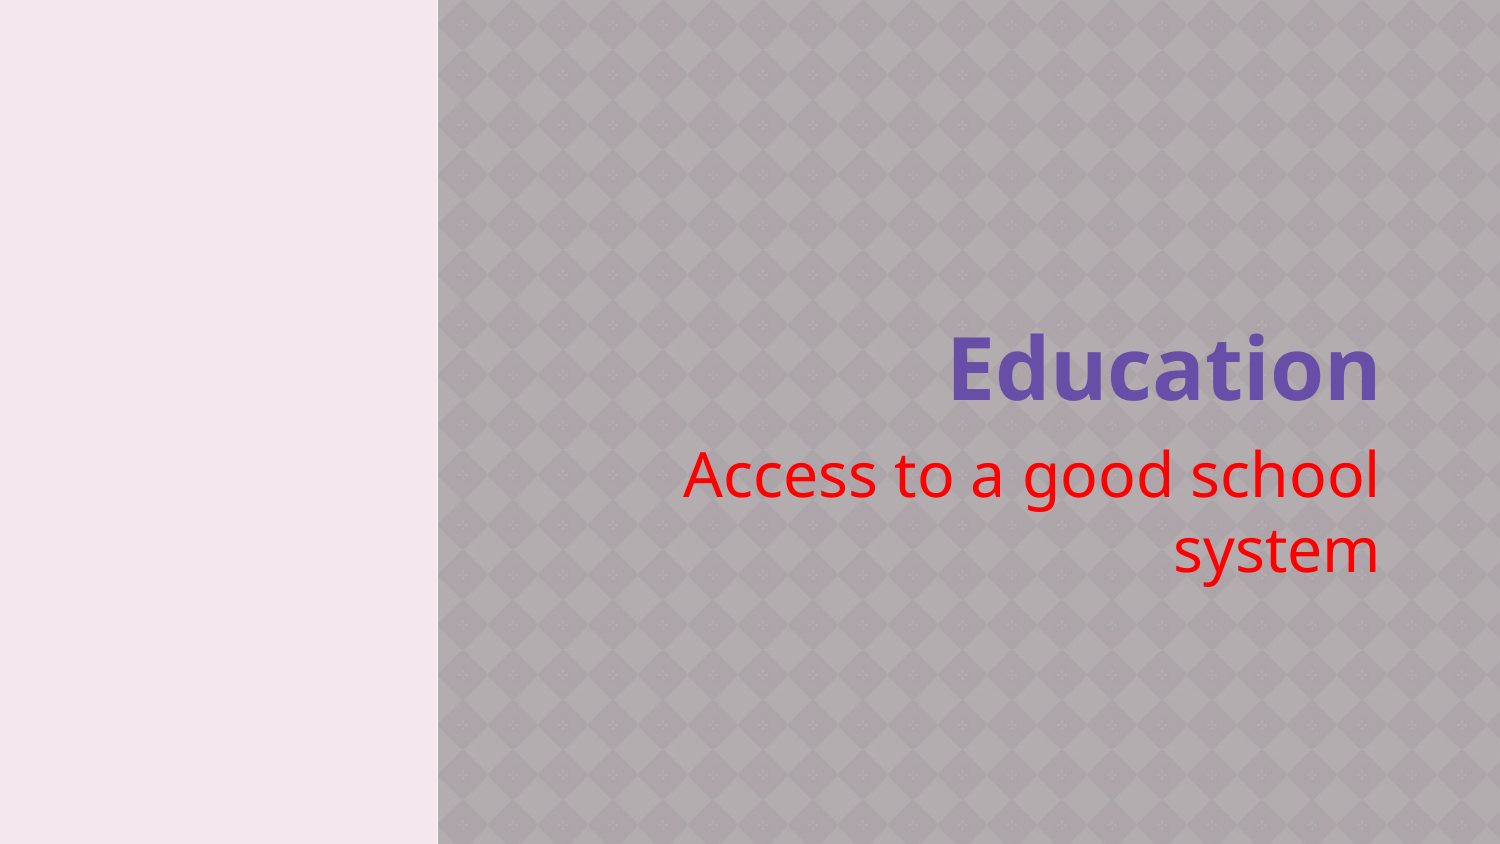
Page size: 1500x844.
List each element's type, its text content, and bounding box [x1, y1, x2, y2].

subtitle Access to a good school system [550, 435, 1390, 571]
title Education [552, 65, 1390, 419]
